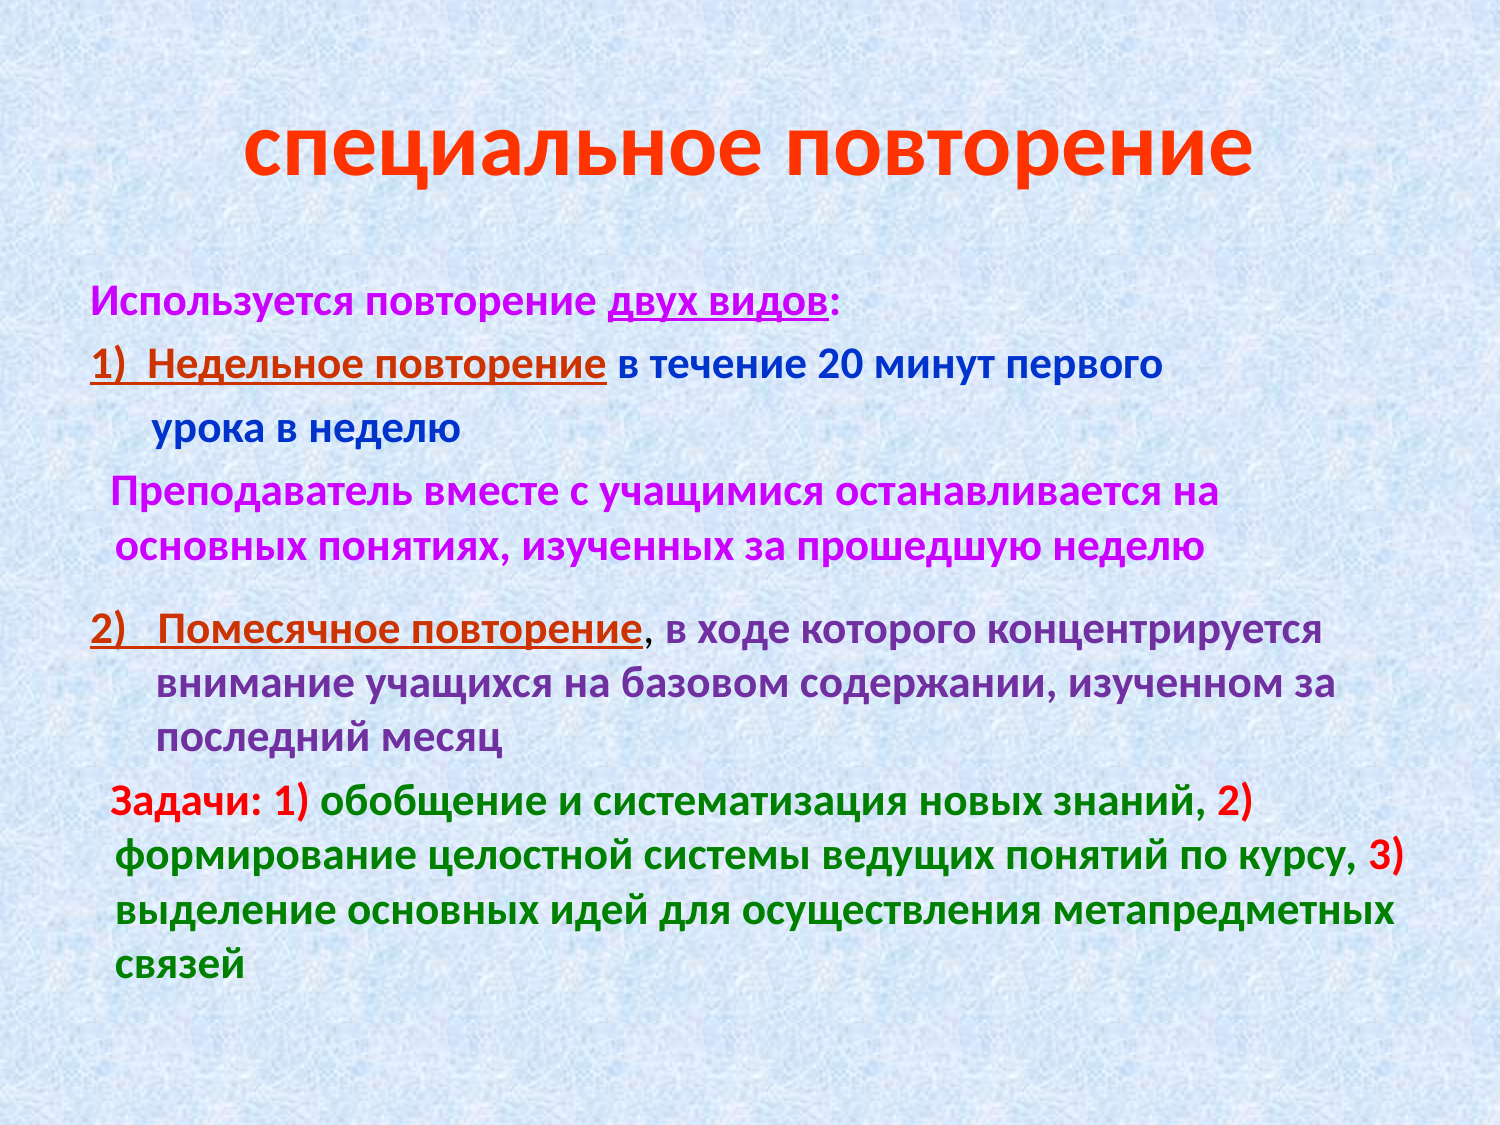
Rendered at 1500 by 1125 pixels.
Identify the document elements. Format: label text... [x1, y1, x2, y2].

list Используется повторение двух видов: 1) Недельное повторение в течение 20 минут первого урока в неделю Преподаватель вместе с учащимися останавливается на основных понятиях, изученных за прошедшую неделю 2) Помесячное повторение, в ходе которого концентрируется внимание учащихся на базовом содержании, изученном за последний месяц Задачи: 1) обобщение и систематизация новых знаний, 2) формирование целостной системы ведущих понятий по курсу, 3) выделение основных идей для осуществления метапредметных связей [75, 262, 1425, 1005]
title специальное повторение [75, 45, 1425, 233]
picture [0, 0, 1500, 1125]
